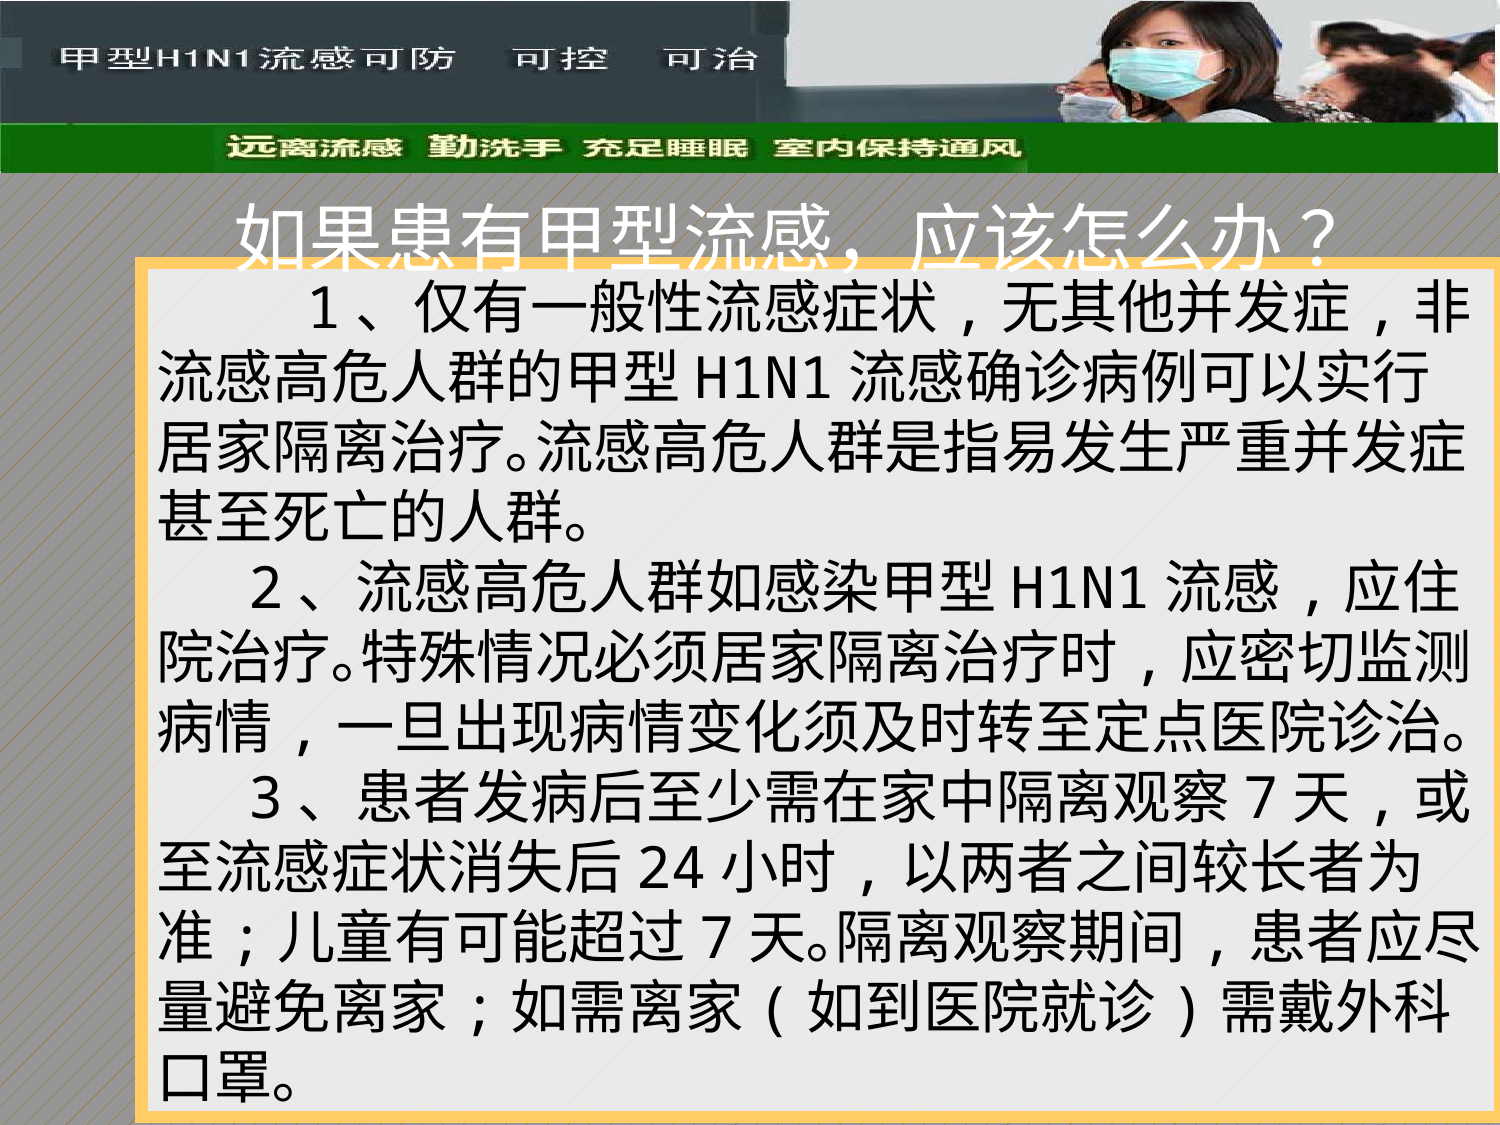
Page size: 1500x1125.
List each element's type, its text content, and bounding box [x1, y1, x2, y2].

text_box 如果患有甲型流感，应该怎么办 ？ [218, 184, 1406, 380]
text_box 1、仅有一般性流感症状,无其他并发症,非流感高危人群的甲型H1N1流感确诊病例可以实行居家隔离治疗｡流感高危人群是指易发生严重并发症甚至死亡的人群｡ 2、流感高危人群如感染甲型H1N1流感,应住院治疗｡特殊情况必须居家隔离治疗时,应密切监测病情,一旦出现病情变化须及时转至定点医院诊治｡ 3、患者发病后至少需在家中隔离观察7天,或至流感症状消失后24小时,以两者之间较长者为准;儿童有可能超过7天｡隔离观察期间,患者应尽量避免离家;如需离家(如到医院就诊)需戴外科口罩｡ [141, 262, 1500, 1118]
picture [0, 0, 1500, 173]
